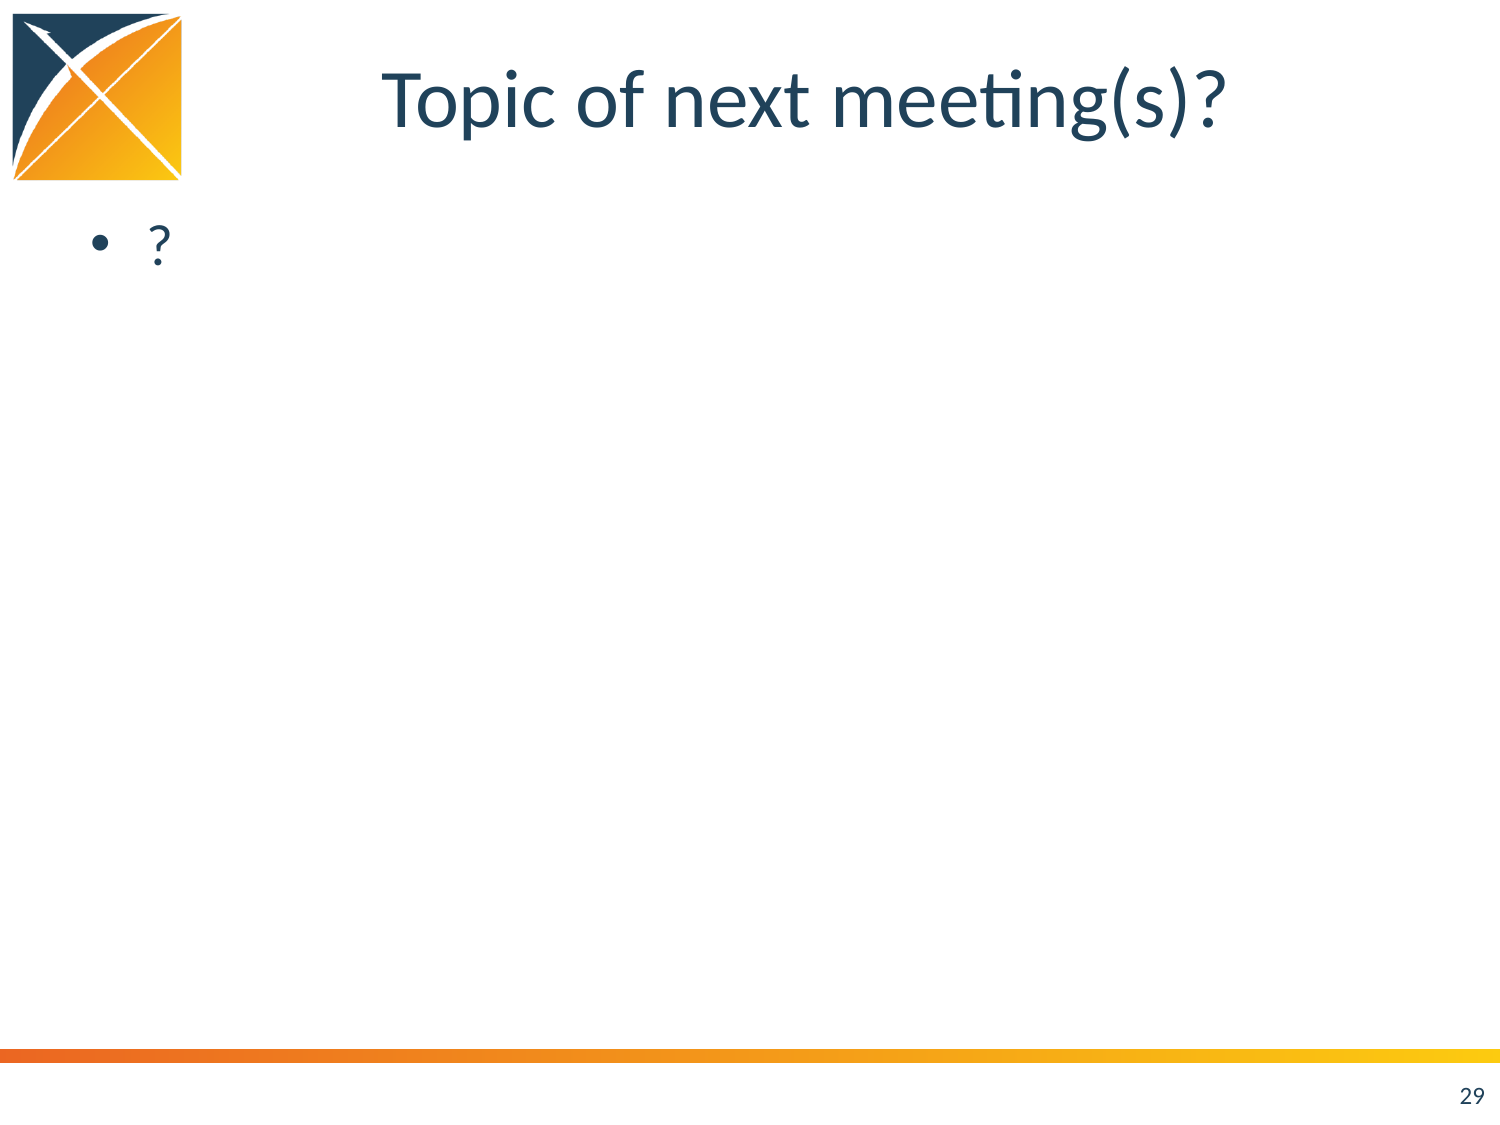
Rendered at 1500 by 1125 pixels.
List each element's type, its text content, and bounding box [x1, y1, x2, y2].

title Topic of next meeting(s)? [187, 24, 1425, 163]
slide_number 29 [1149, 1065, 1500, 1125]
list ? [75, 200, 1425, 1005]
picture [0, 0, 206, 200]
